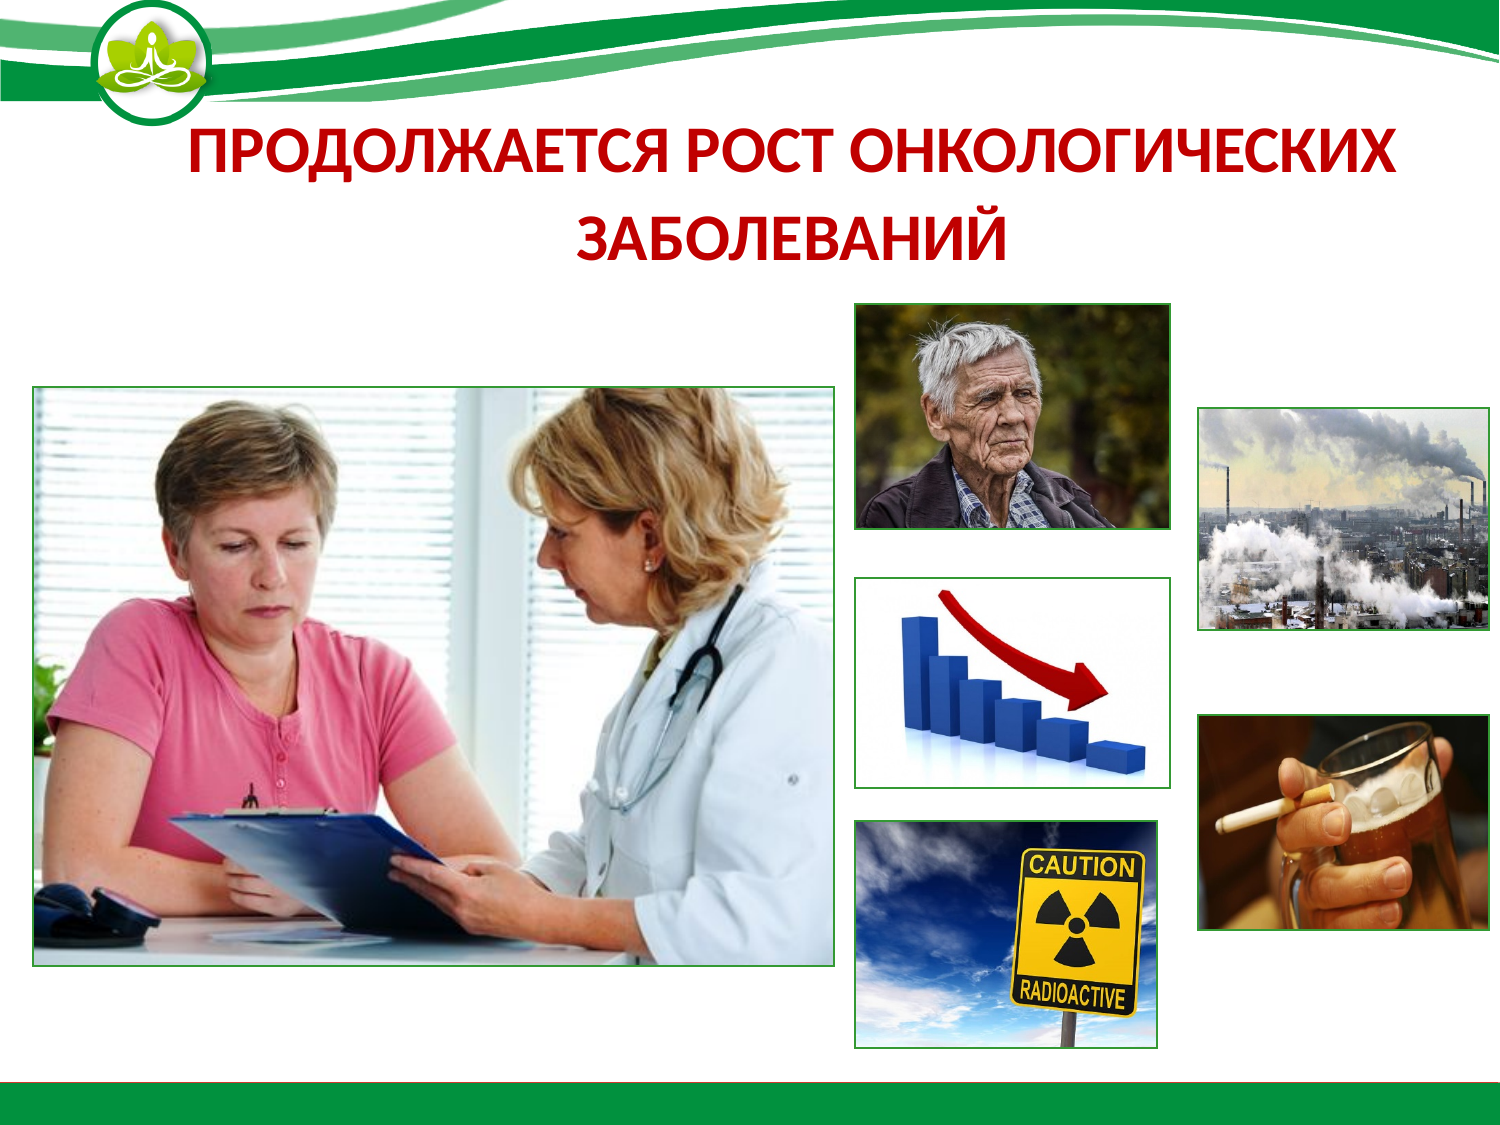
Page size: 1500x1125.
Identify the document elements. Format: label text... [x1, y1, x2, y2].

picture [855, 822, 1157, 1048]
picture [1198, 408, 1489, 630]
picture [856, 305, 1170, 529]
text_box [0, 0, 1500, 129]
picture [33, 387, 833, 966]
picture [856, 578, 1170, 788]
picture [0, 1081, 1500, 1125]
picture [1198, 715, 1489, 929]
text_box ПРОДОЛЖАЕТСЯ РОСТ ОНКОЛОГИЧЕСКИХ ЗАБОЛЕВАНИЙ [150, 138, 1436, 281]
